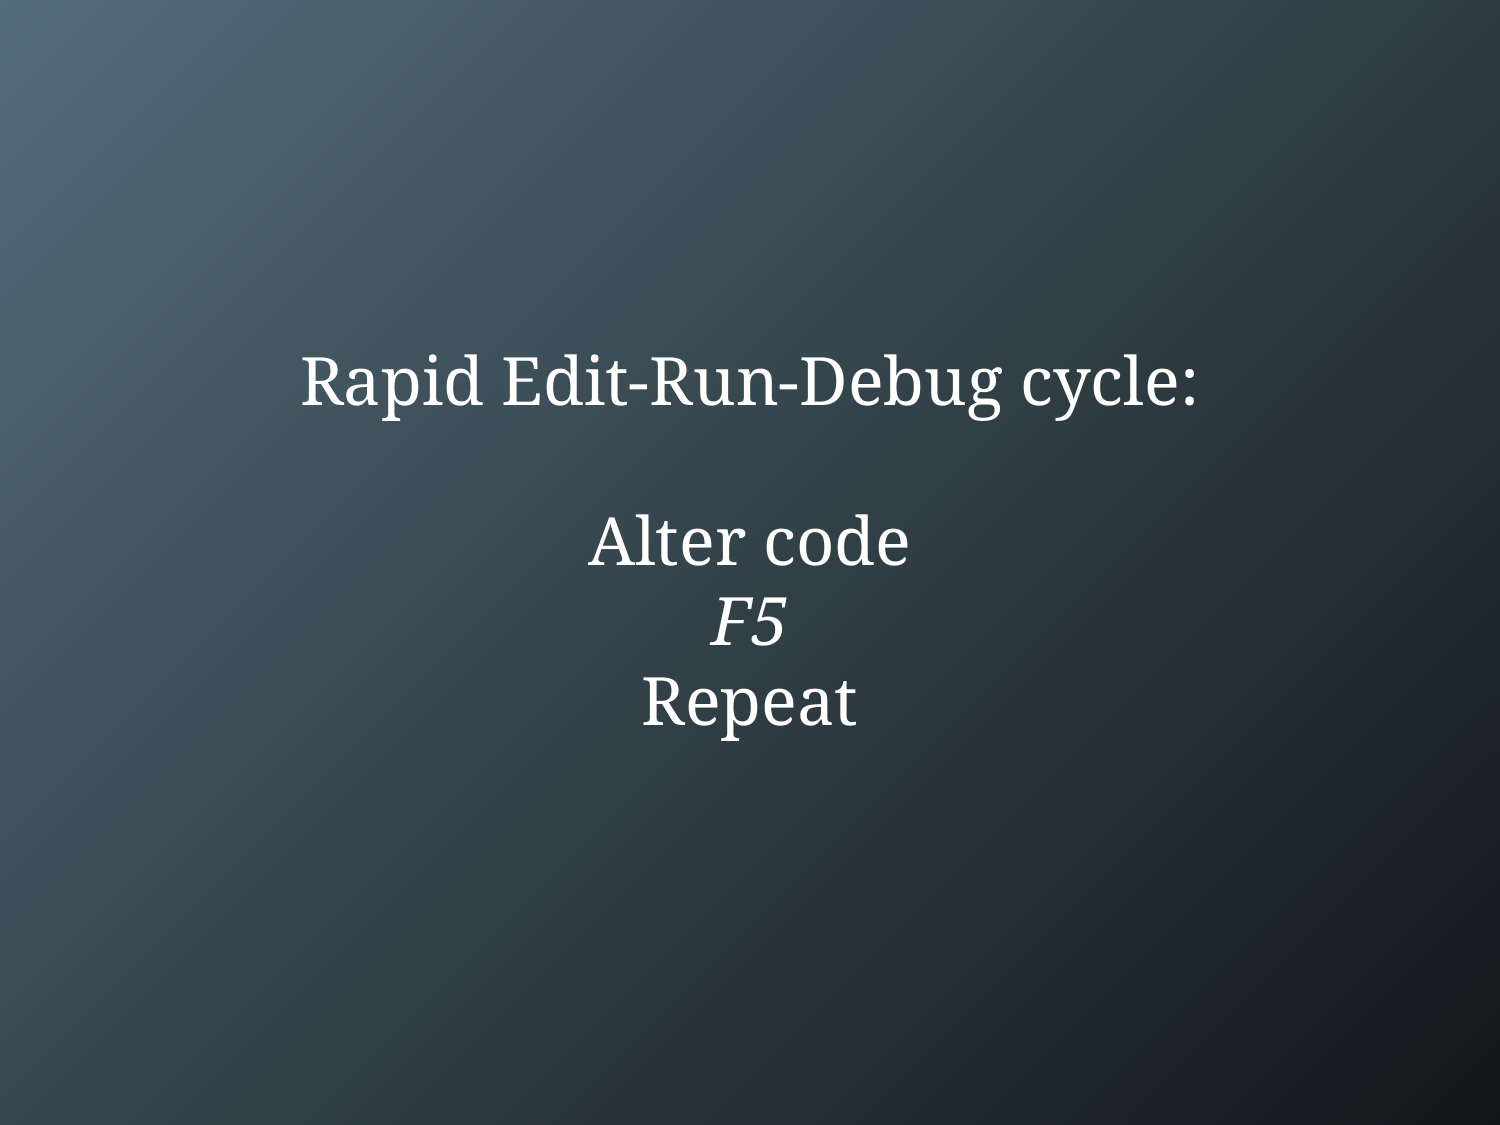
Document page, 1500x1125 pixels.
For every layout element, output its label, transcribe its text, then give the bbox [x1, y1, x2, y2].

title Rapid Edit-Run-Debug cycle: Alter code F5 Repeat [112, 326, 1388, 752]
